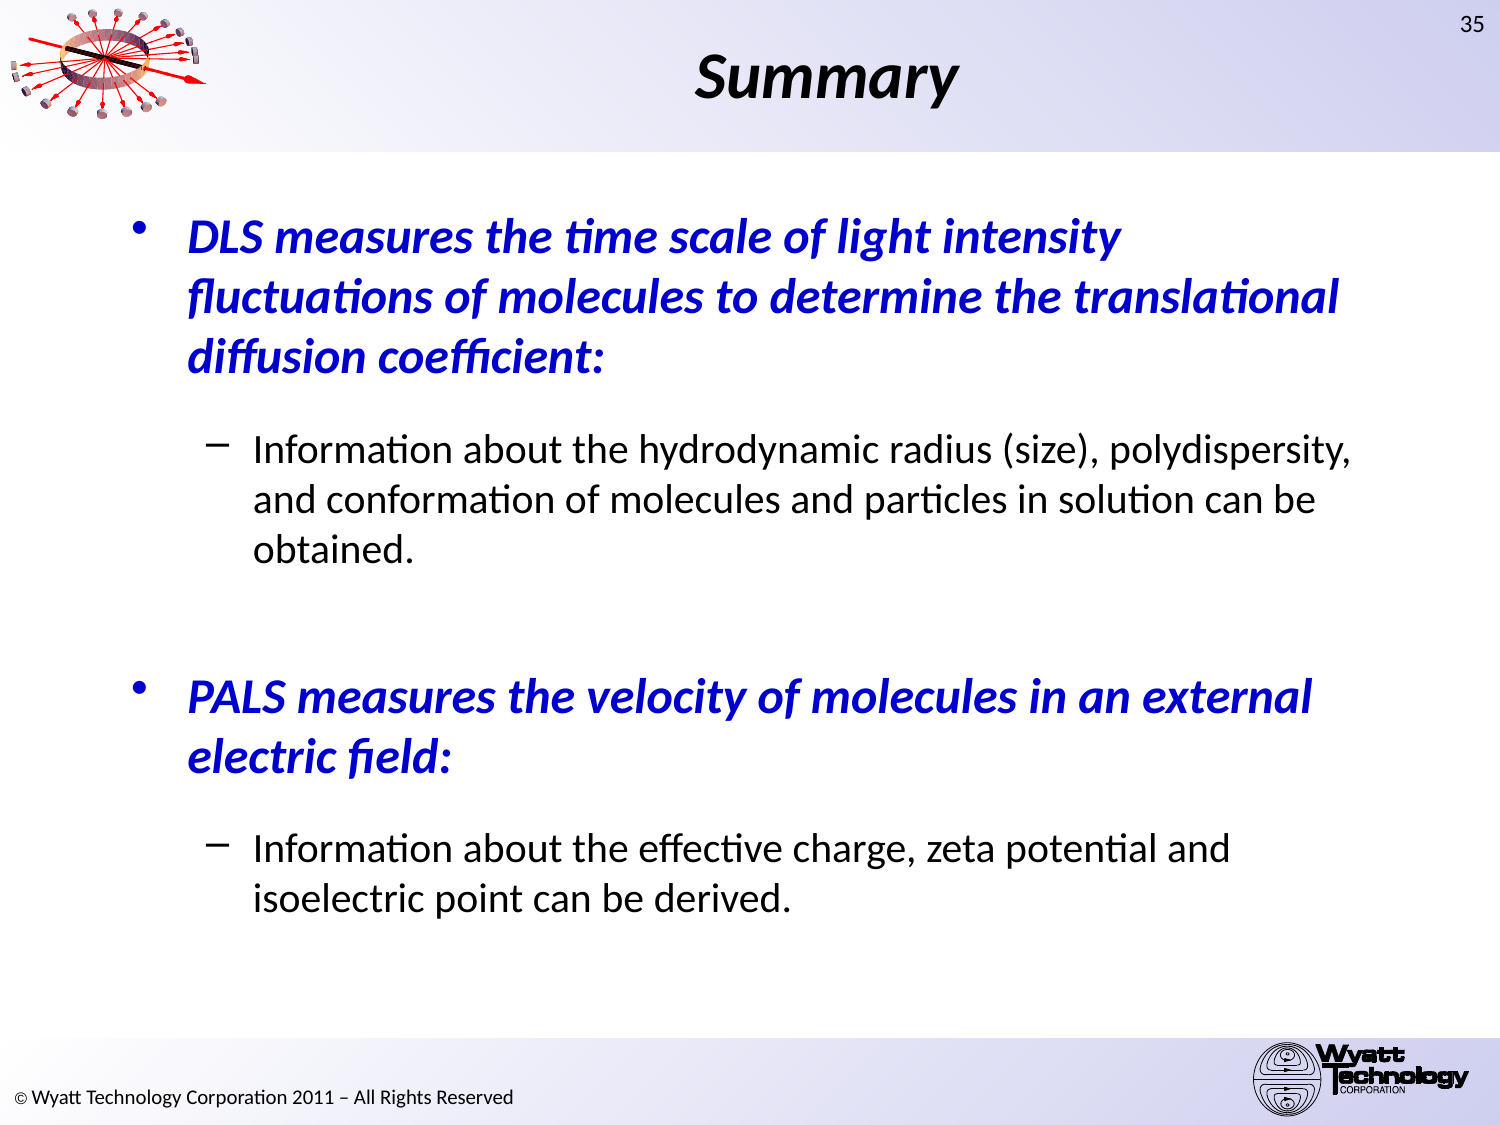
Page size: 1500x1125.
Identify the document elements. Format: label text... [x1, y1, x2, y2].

list DLS measures the time scale of light intensity fluctuations of molecules to determine the translational diffusion coefficient: Information about the hydrodynamic radius (size), polydispersity, and conformation of molecules and particles in solution can be obtained. PALS measures the velocity of molecules in an external electric field: Information about the effective charge, zeta potential and isoelectric point can be derived. [115, 196, 1379, 953]
title Summary [217, 25, 1438, 120]
